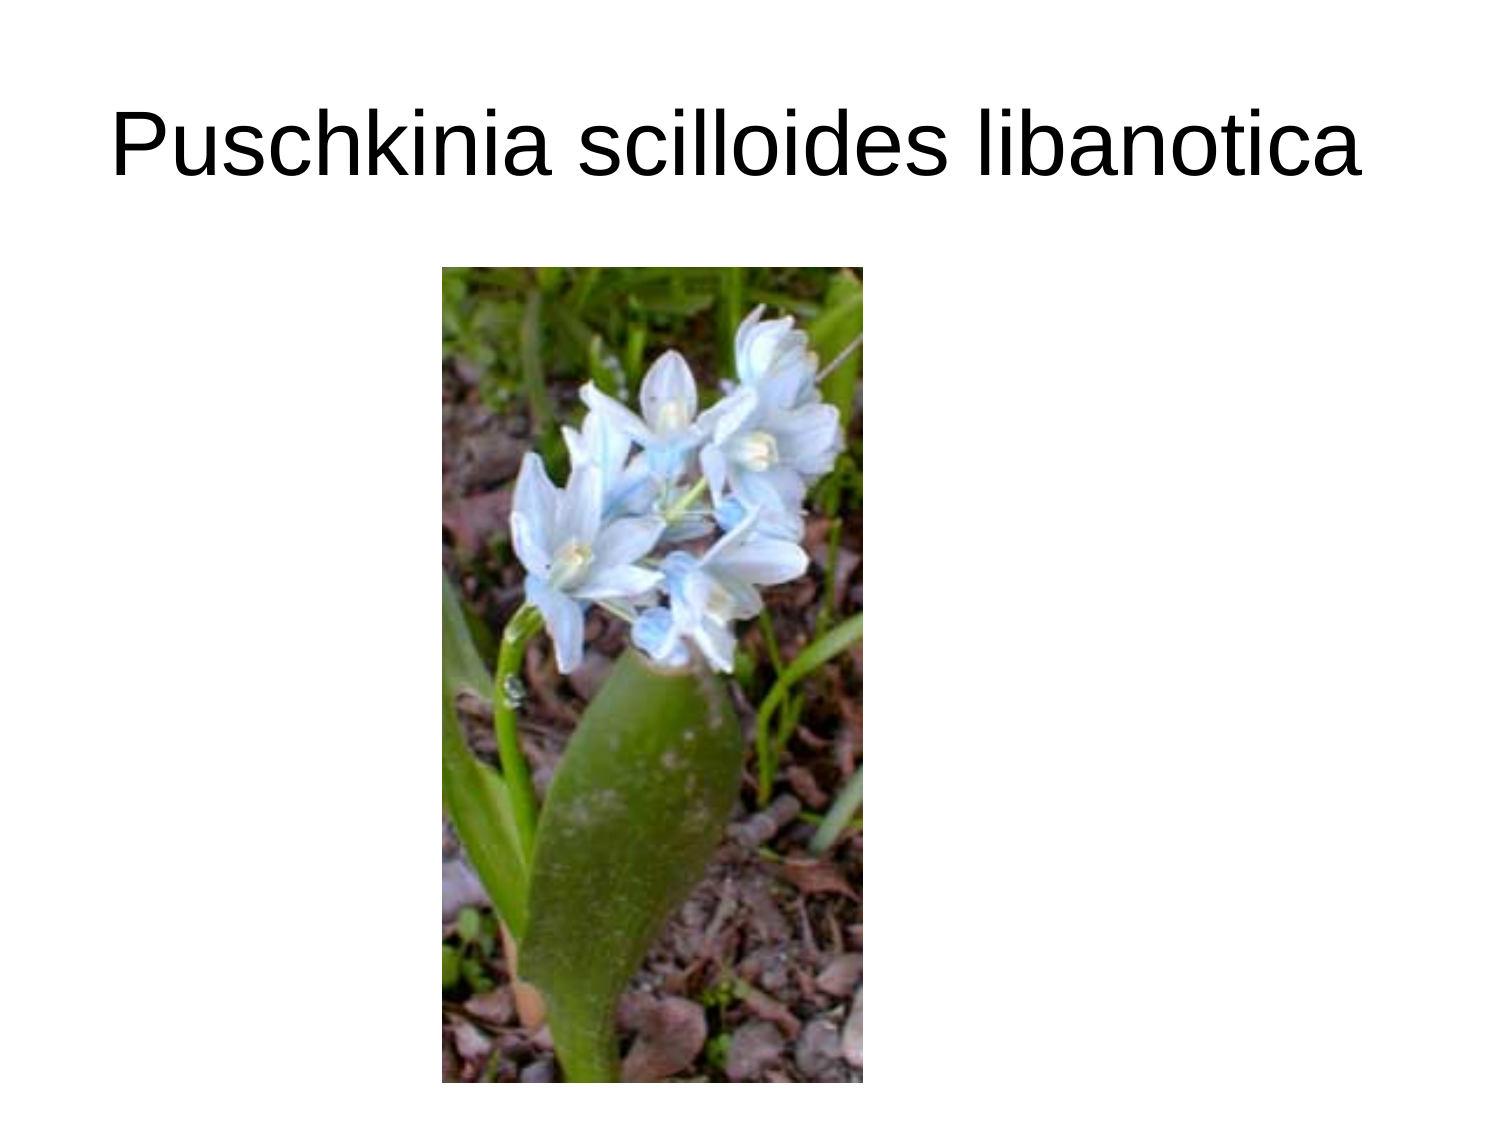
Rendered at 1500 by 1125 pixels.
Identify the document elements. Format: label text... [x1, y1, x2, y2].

picture [442, 266, 863, 1083]
title Puschkinia scilloides libanotica [75, 45, 1425, 233]
